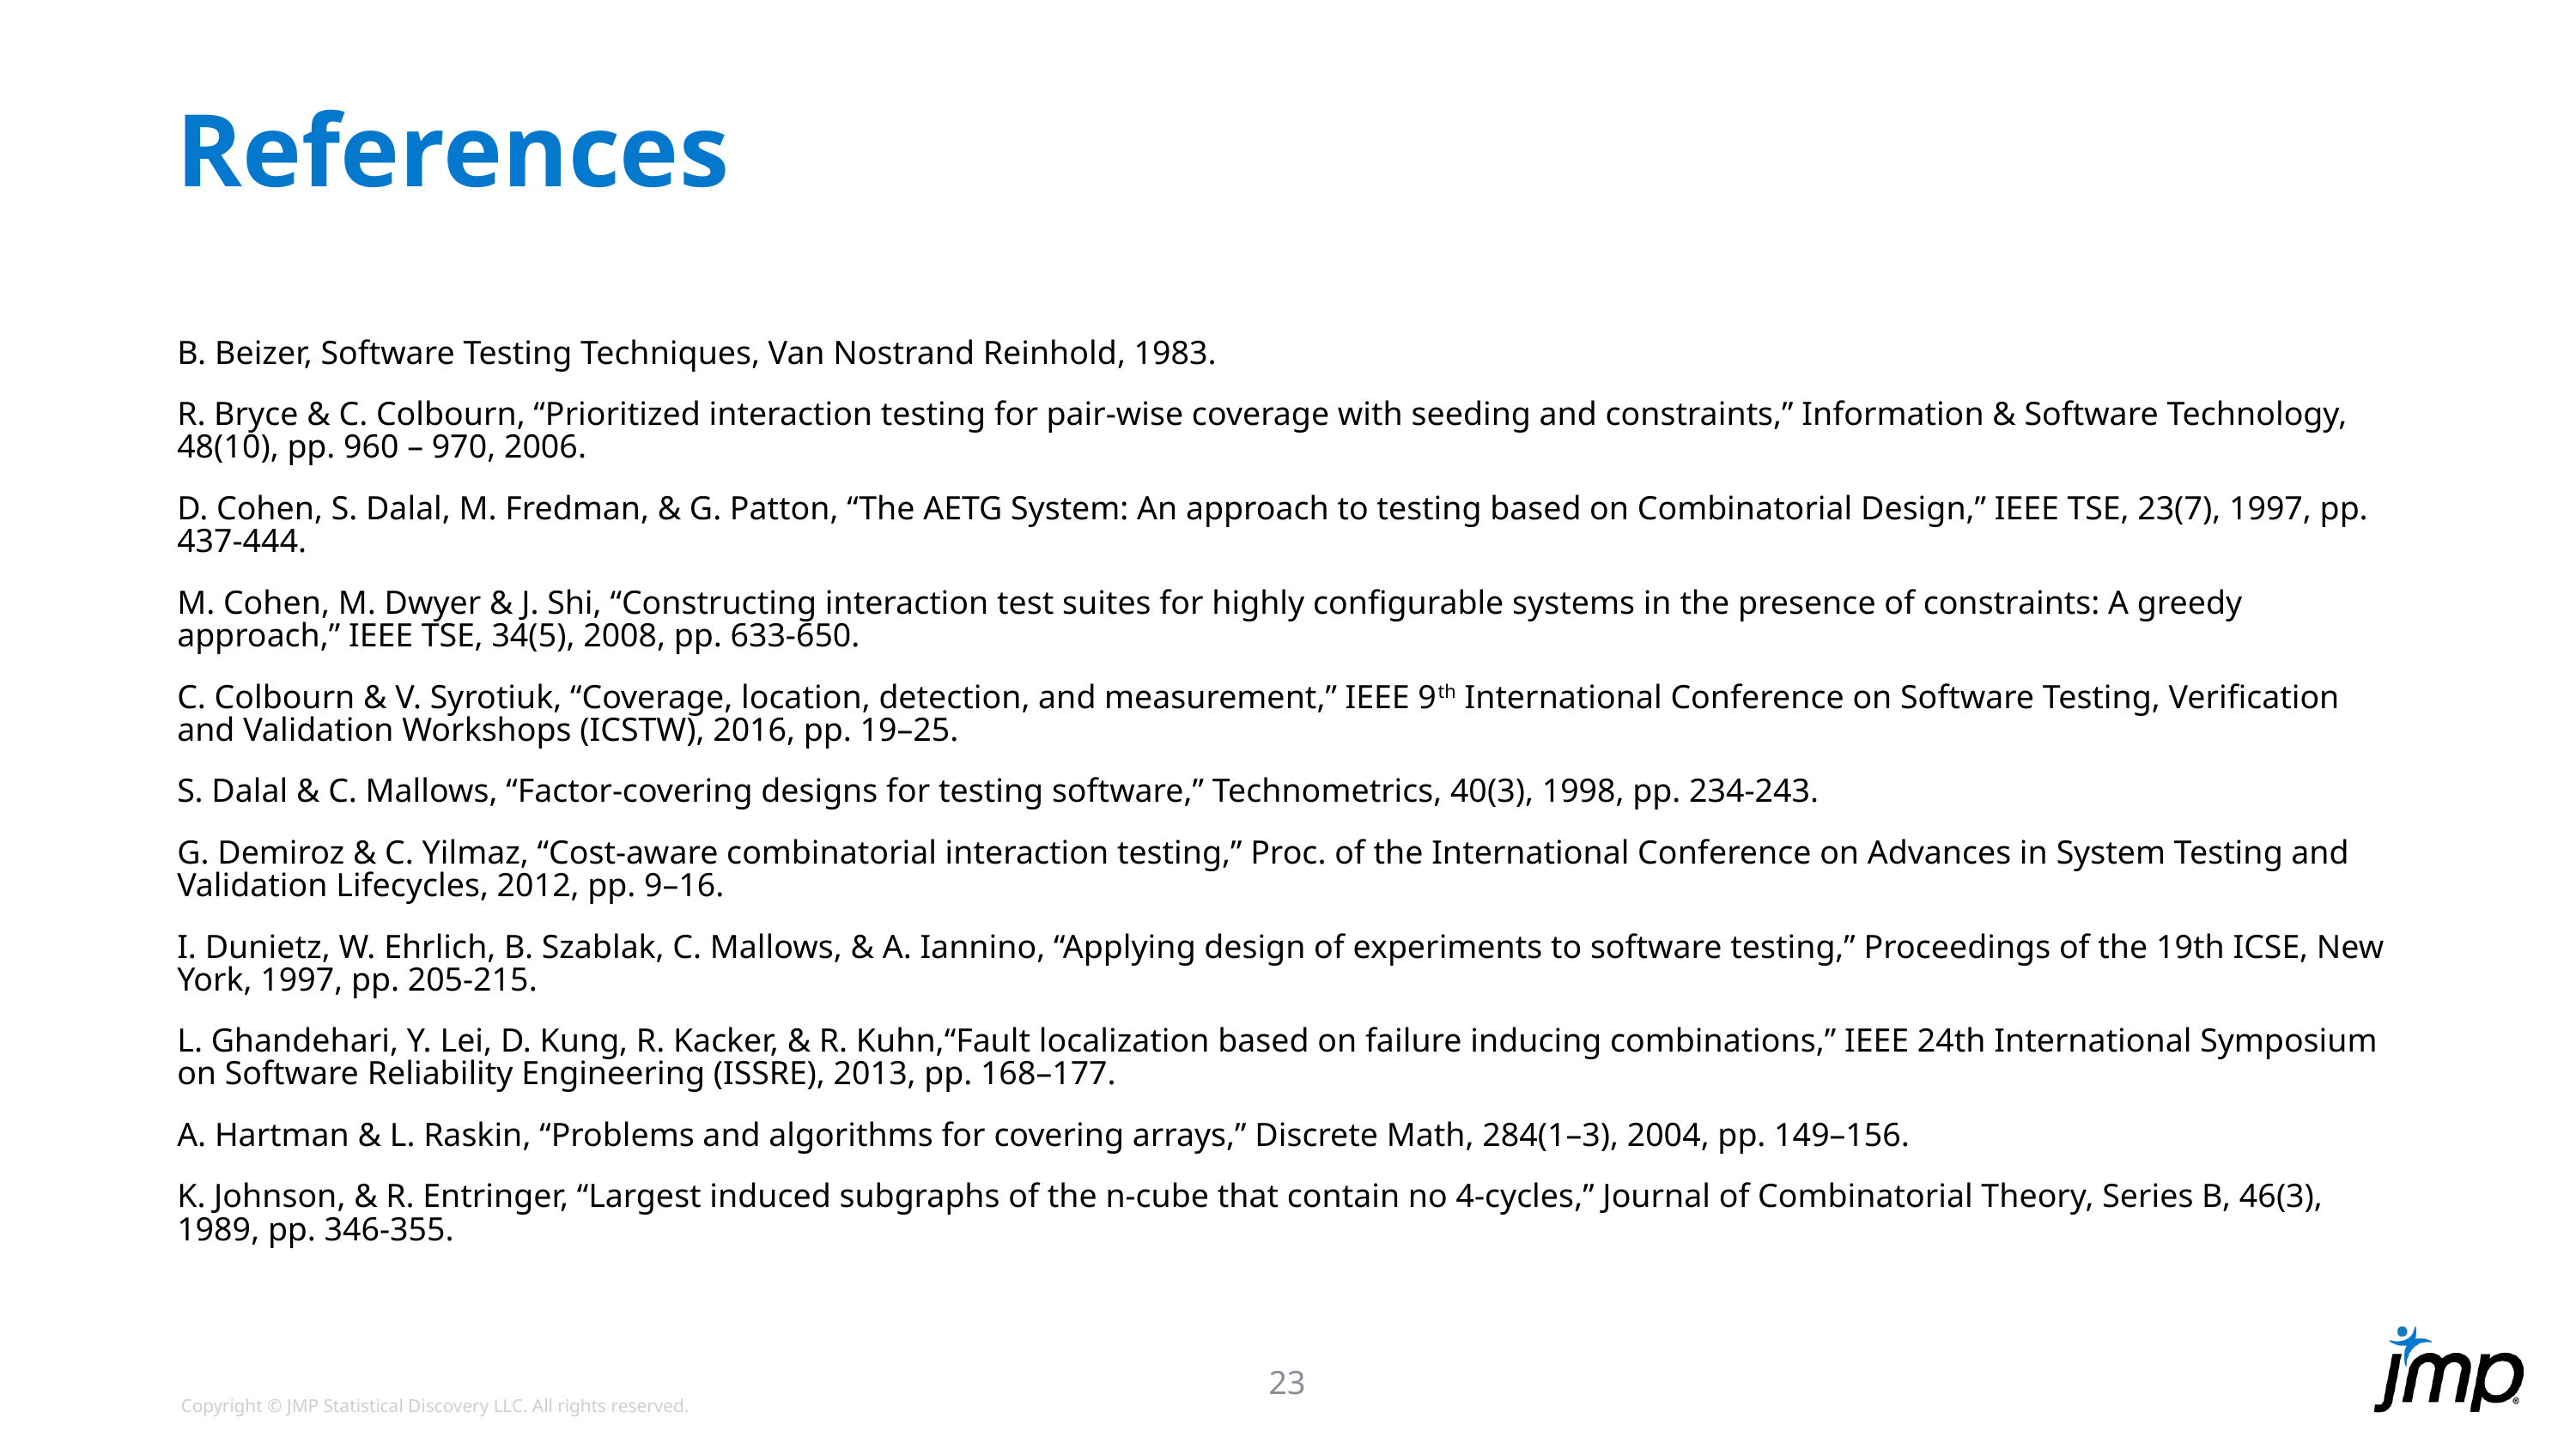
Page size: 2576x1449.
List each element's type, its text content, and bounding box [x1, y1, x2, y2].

picture [2370, 1322, 2526, 1416]
list B. Beizer, Software Testing Techniques, Van Nostrand Reinhold, 1983. R. Bryce & C. Colbourn, “Prioritized interaction testing for pair-wise coverage with seeding and constraints,” Information & Software Technology, 48(10), pp. 960 – 970, 2006. D. Cohen, S. Dalal, M. Fredman, & G. Patton, “The AETG System: An approach to testing based on Combinatorial Design,” IEEE TSE, 23(7), 1997, pp. 437-444. M. Cohen, M. Dwyer & J. Shi, “Constructing interaction test suites for highly configurable systems in the presence of constraints: A greedy approach,” IEEE TSE, 34(5), 2008, pp. 633-650. C. Colbourn & V. Syrotiuk, “Coverage, location, detection, and measurement,” IEEE 9th International Conference on Software Testing, Verification and Validation Workshops (ICSTW), 2016, pp. 19–25. S. Dalal & C. Mallows, “Factor-covering designs for testing software,” Technometrics, 40(3), 1998, pp. 234-243. G. Demiroz & C. Yilmaz, “Cost-aware combinatorial interaction testing,” Proc. of the International Conference on Advances in System Testing and Validation Lifecycles, 2012, pp. 9–16. I. Dunietz, W. Ehrlich, B. Szablak, C. Mallows, & A. Iannino, “Applying design of experiments to software testing,” Proceedings of the 19th ICSE, New York, 1997, pp. 205-215. L. Ghandehari, Y. Lei, D. Kung, R. Kacker, & R. Kuhn,“Fault localization based on failure inducing combinations,” IEEE 24th International Symposium on Software Reliability Engineering (ISSRE), 2013, pp. 168–177. A. Hartman & L. Raskin, “Problems and algorithms for covering arrays,” Discrete Math, 284(1–3), 2004, pp. 149–156. K. Johnson, & R. Entringer, “Largest induced subgraphs of the n-cube that contain no 4-cycles,” Journal of Combinatorial Theory, Series B, 46(3), 1989, pp. 346-355. [177, 337, 2399, 1305]
title References [176, 100, 2398, 209]
slide_number 23 [997, 1345, 1577, 1423]
